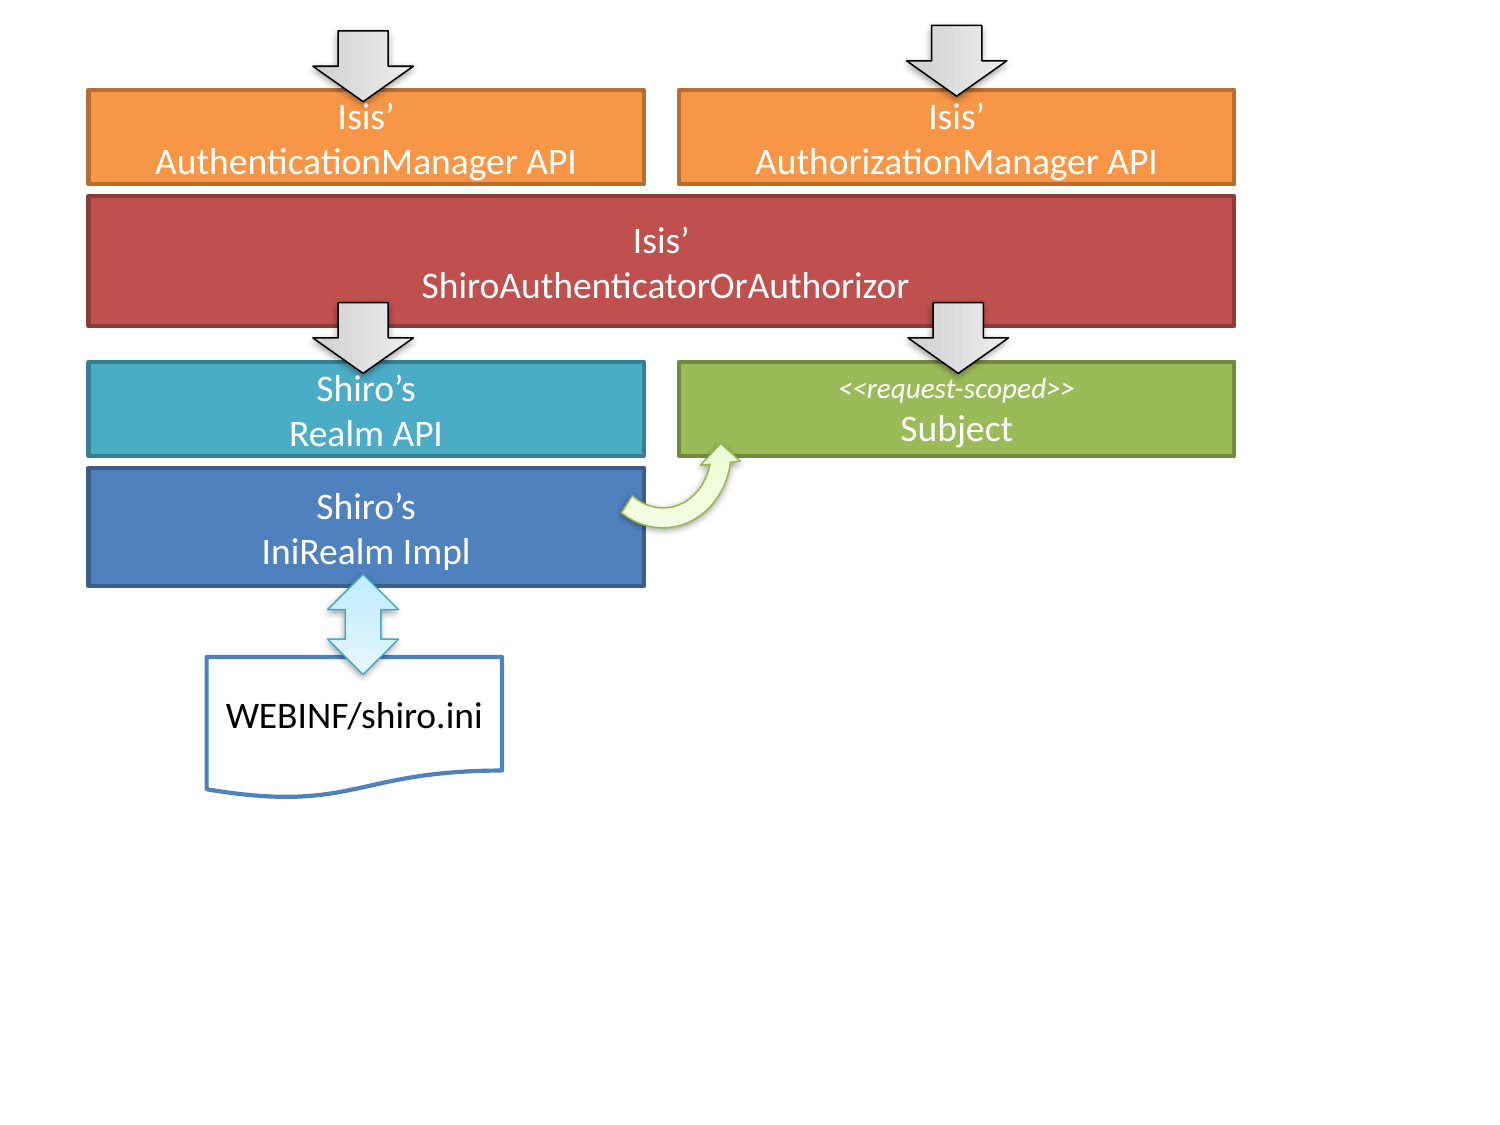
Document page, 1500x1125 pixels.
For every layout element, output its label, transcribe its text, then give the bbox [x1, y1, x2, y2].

text_box Shiro’s Realm API [86, 360, 646, 458]
text_box [312, 30, 415, 103]
text_box WEBINF/shiro.ini [204, 654, 505, 799]
text_box [620, 442, 741, 529]
text_box [326, 573, 400, 676]
text_box Isis’ AuthenticationManager API [86, 88, 646, 186]
text_box <<request-scoped>> Subject [677, 360, 1236, 458]
text_box [312, 301, 415, 375]
text_box [907, 301, 1010, 375]
text_box Isis’ AuthorizationManager API [677, 88, 1236, 186]
text_box Isis’ ShiroAuthenticatorOrAuthorizor [86, 194, 1236, 328]
text_box Shiro’s IniRealm Impl [86, 466, 646, 588]
text_box [905, 24, 1008, 97]
